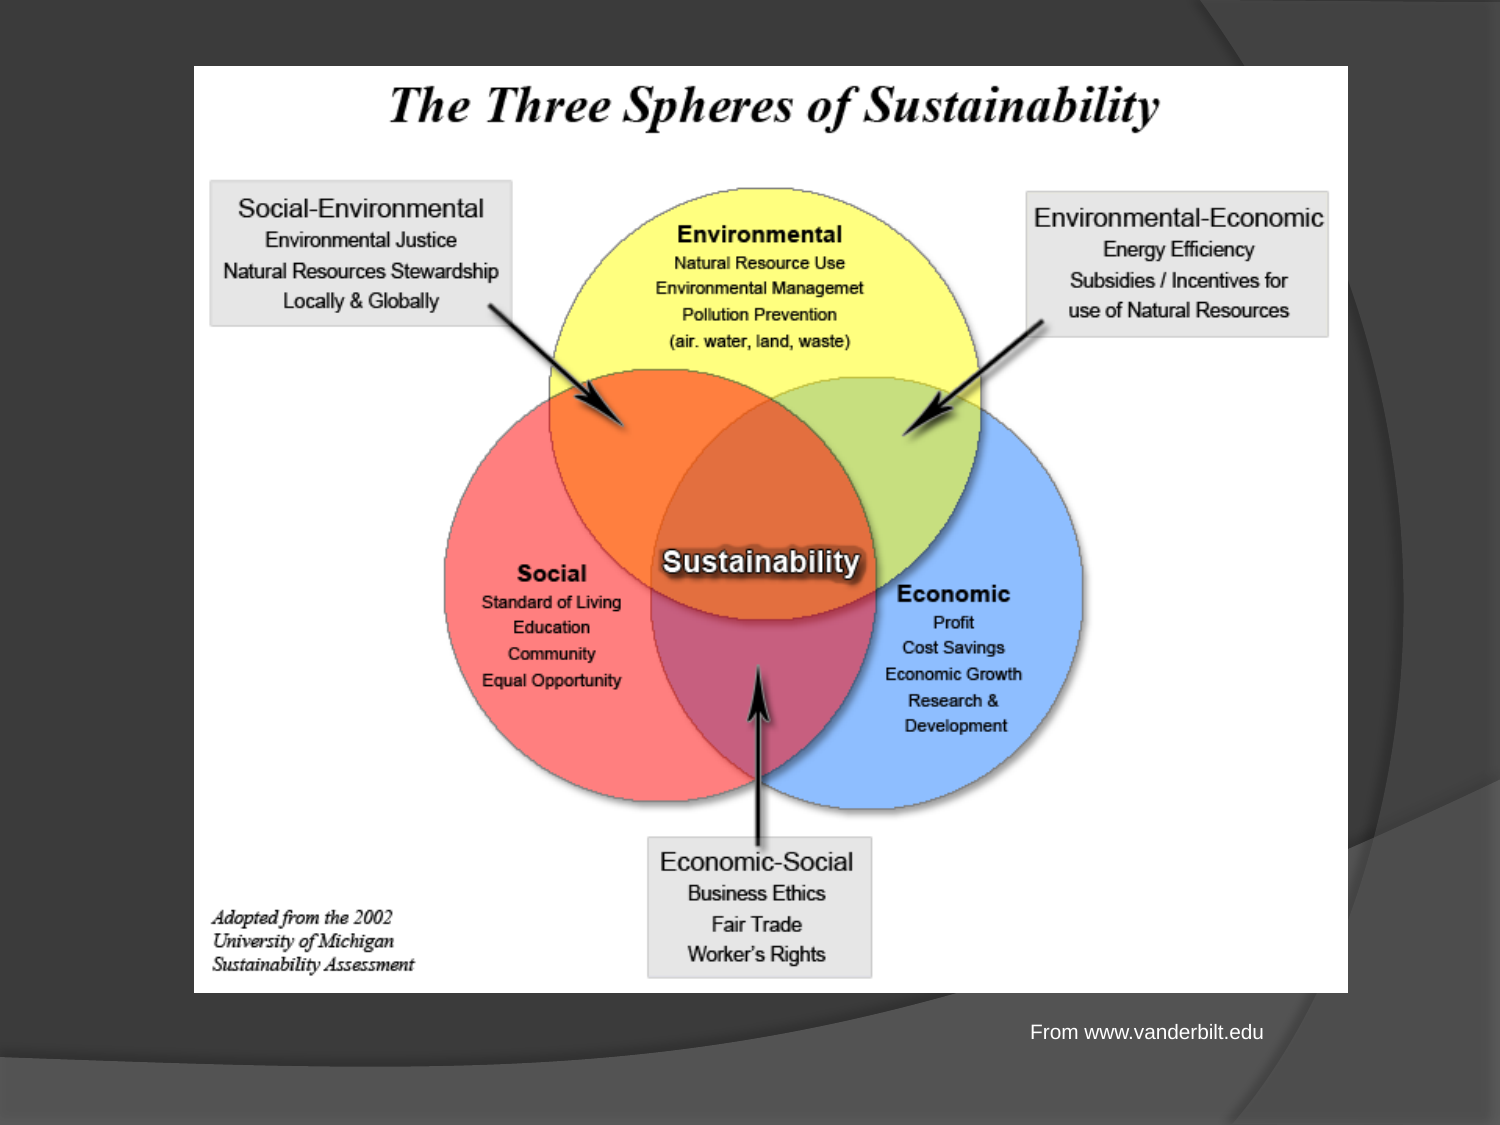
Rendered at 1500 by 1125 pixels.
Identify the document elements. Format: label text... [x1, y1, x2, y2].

text_box From www.vanderbilt.edu [1015, 1011, 1279, 1052]
picture [194, 66, 1349, 994]
